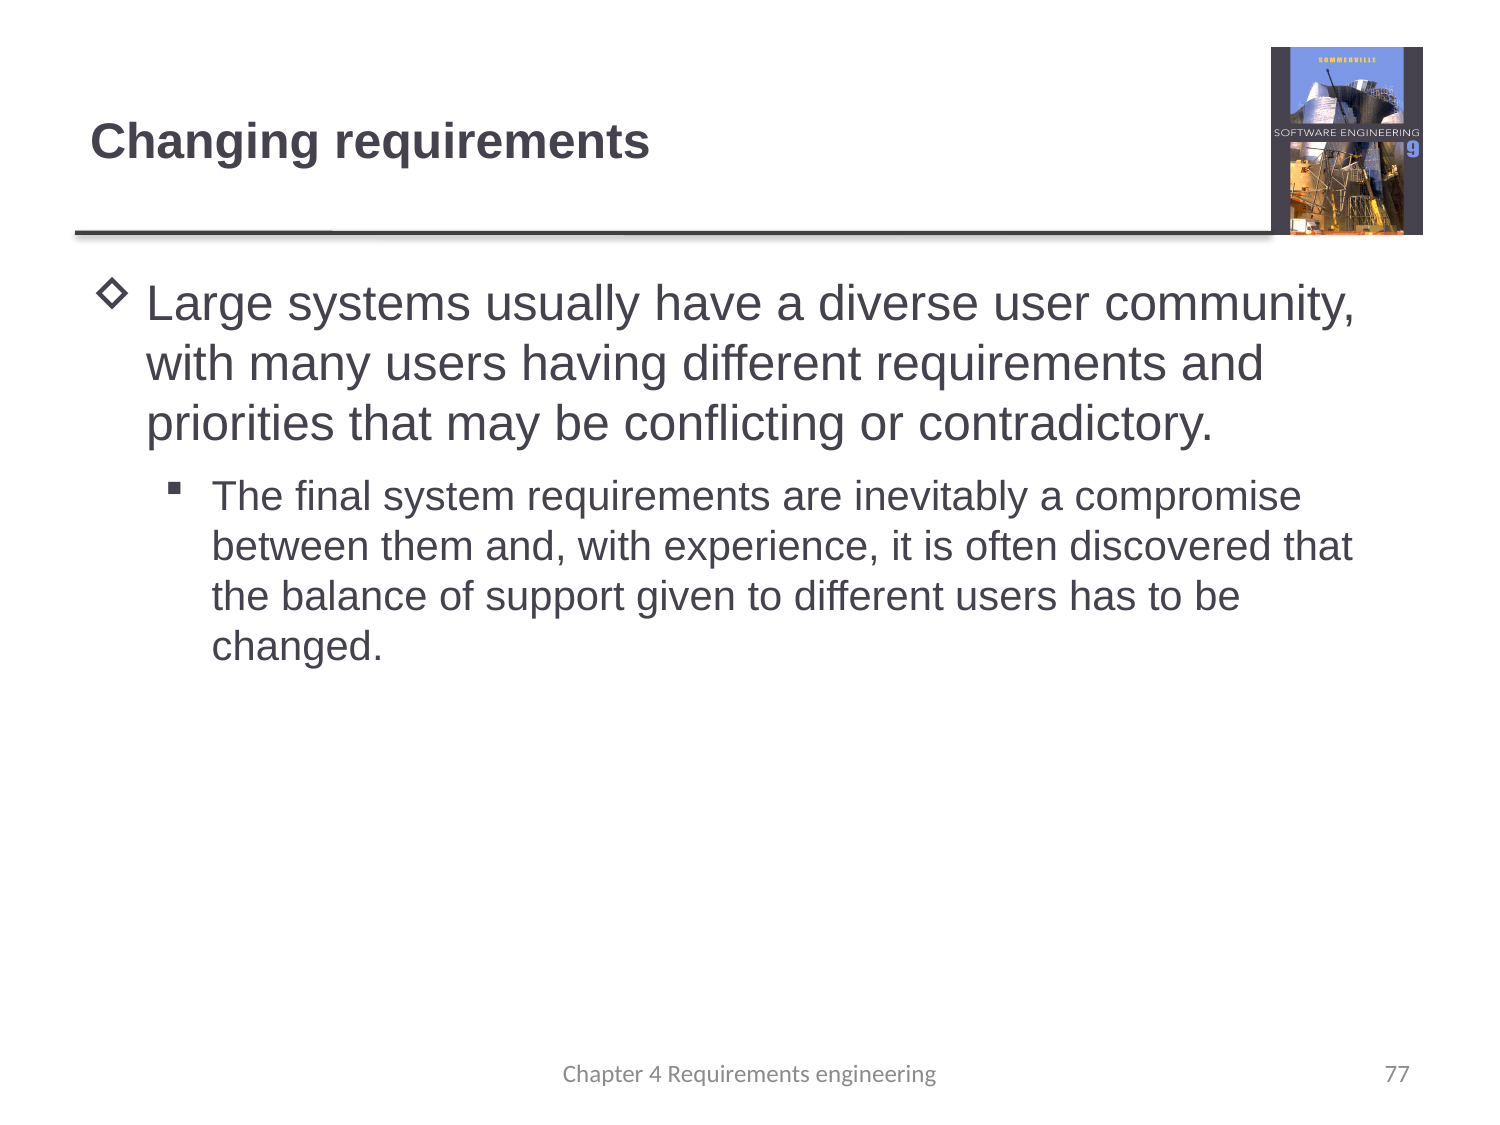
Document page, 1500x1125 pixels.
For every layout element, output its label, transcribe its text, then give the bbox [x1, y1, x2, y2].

title Changing requirements [74, 44, 1272, 233]
footer Chapter 4 Requirements engineering [512, 1042, 988, 1103]
picture [1272, 47, 1423, 235]
slide_number 77 [1074, 1042, 1425, 1103]
list Large systems usually have a diverse user community, with many users having different requirements and priorities that may be conflicting or contradictory. The final system requirements are inevitably a compromise between them and, with experience, it is often discovered that the balance of support given to different users has to be changed. [75, 262, 1425, 1005]
